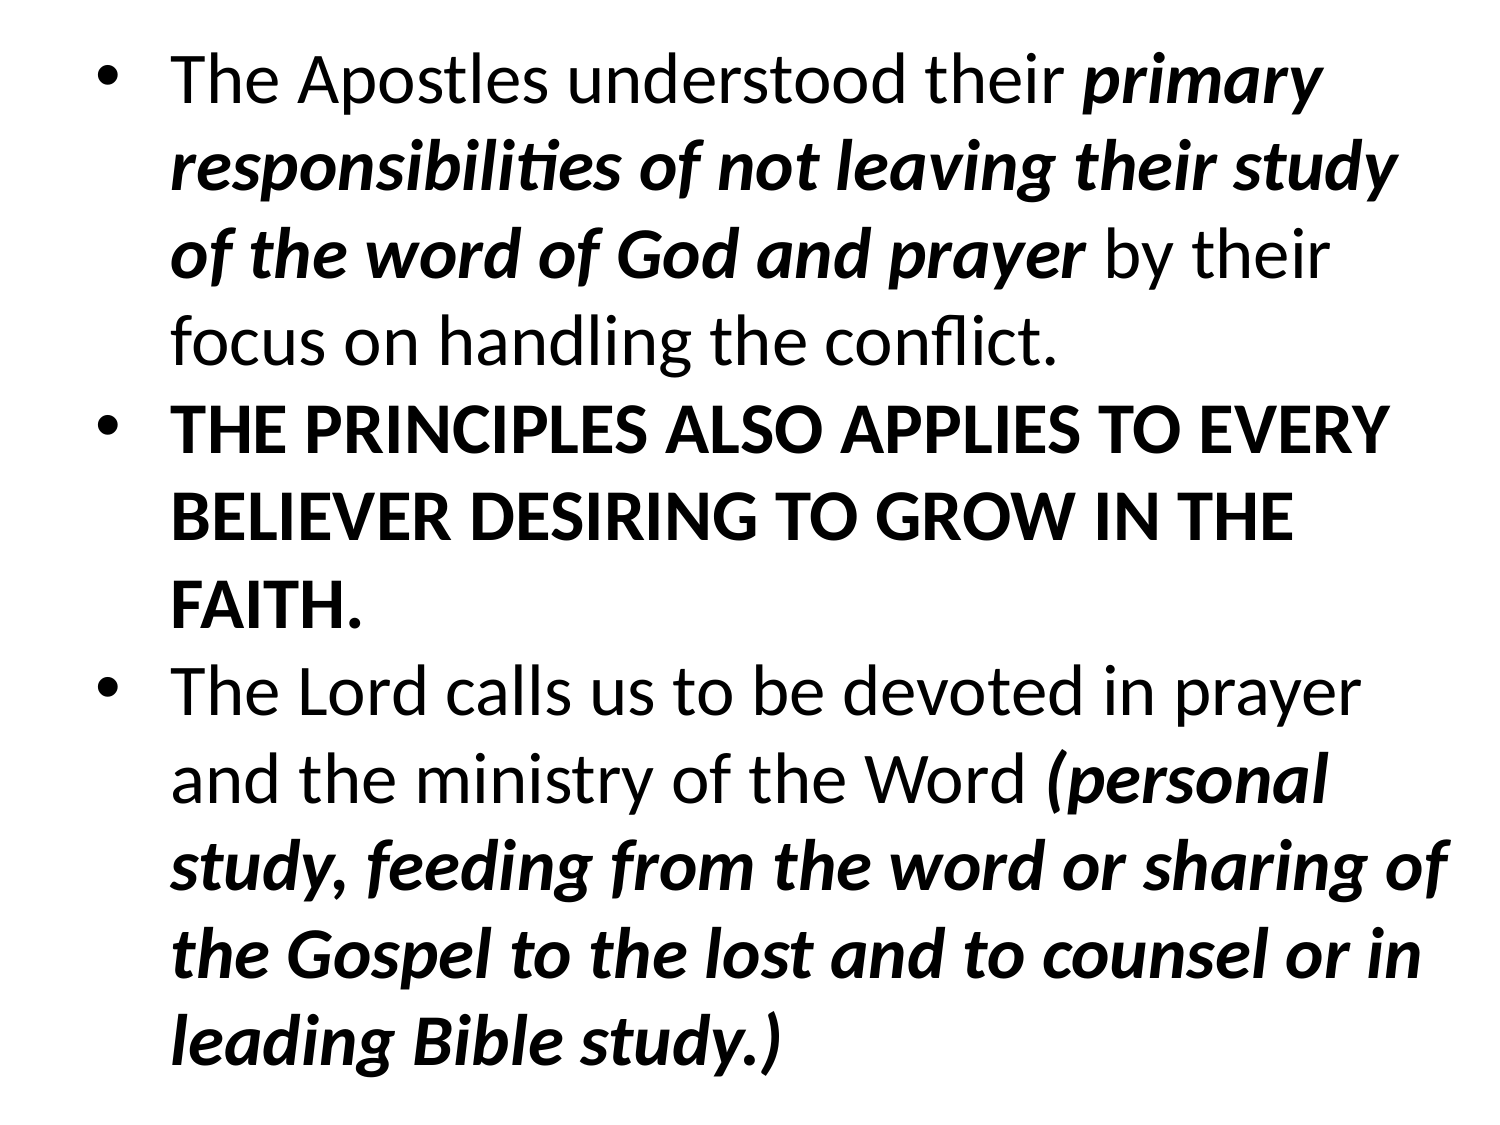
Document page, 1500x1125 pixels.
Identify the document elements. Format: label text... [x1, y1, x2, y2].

text_box The Apostles understood their primary responsibilities of not leaving their study of the word of God and prayer by their focus on handling the conflict. THE PRINCIPLES ALSO APPLIES TO EVERY BELIEVER DESIRING TO GROW IN THE FAITH. The Lord calls us to be devoted in prayer and the ministry of the Word (personal study, feeding from the word or sharing of the Gospel to the lost and to counsel or in leading Bible study.) [81, 22, 1463, 1125]
